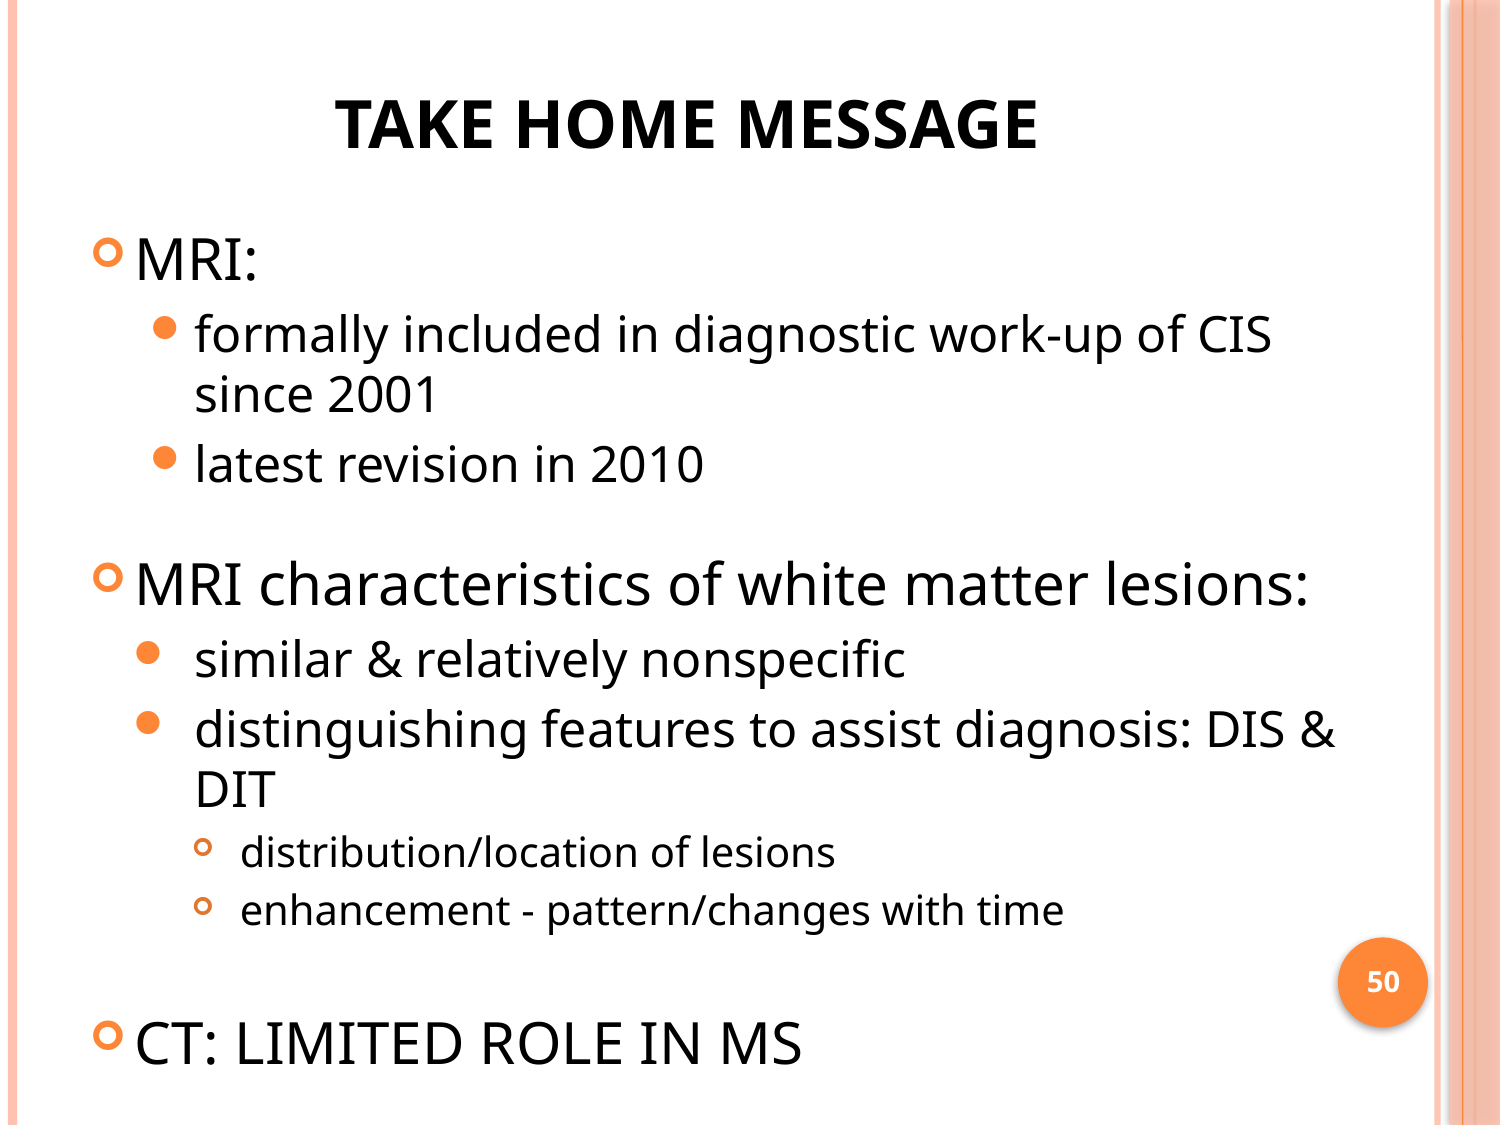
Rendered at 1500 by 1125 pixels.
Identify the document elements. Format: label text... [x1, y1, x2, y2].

slide_number 50 [1333, 940, 1434, 1027]
title TAKE HOME MESSAGE [75, 45, 1300, 170]
list MRI: formally included in diagnostic work-up of CIS since 2001 latest revision in 2010 MRI characteristics of white matter lesions: similar & relatively nonspecific distinguishing features to assist diagnosis: DIS & DIT distribution/location of lesions enhancement - pattern/changes with time CT: LIMITED ROLE IN MS [75, 215, 1385, 1070]
